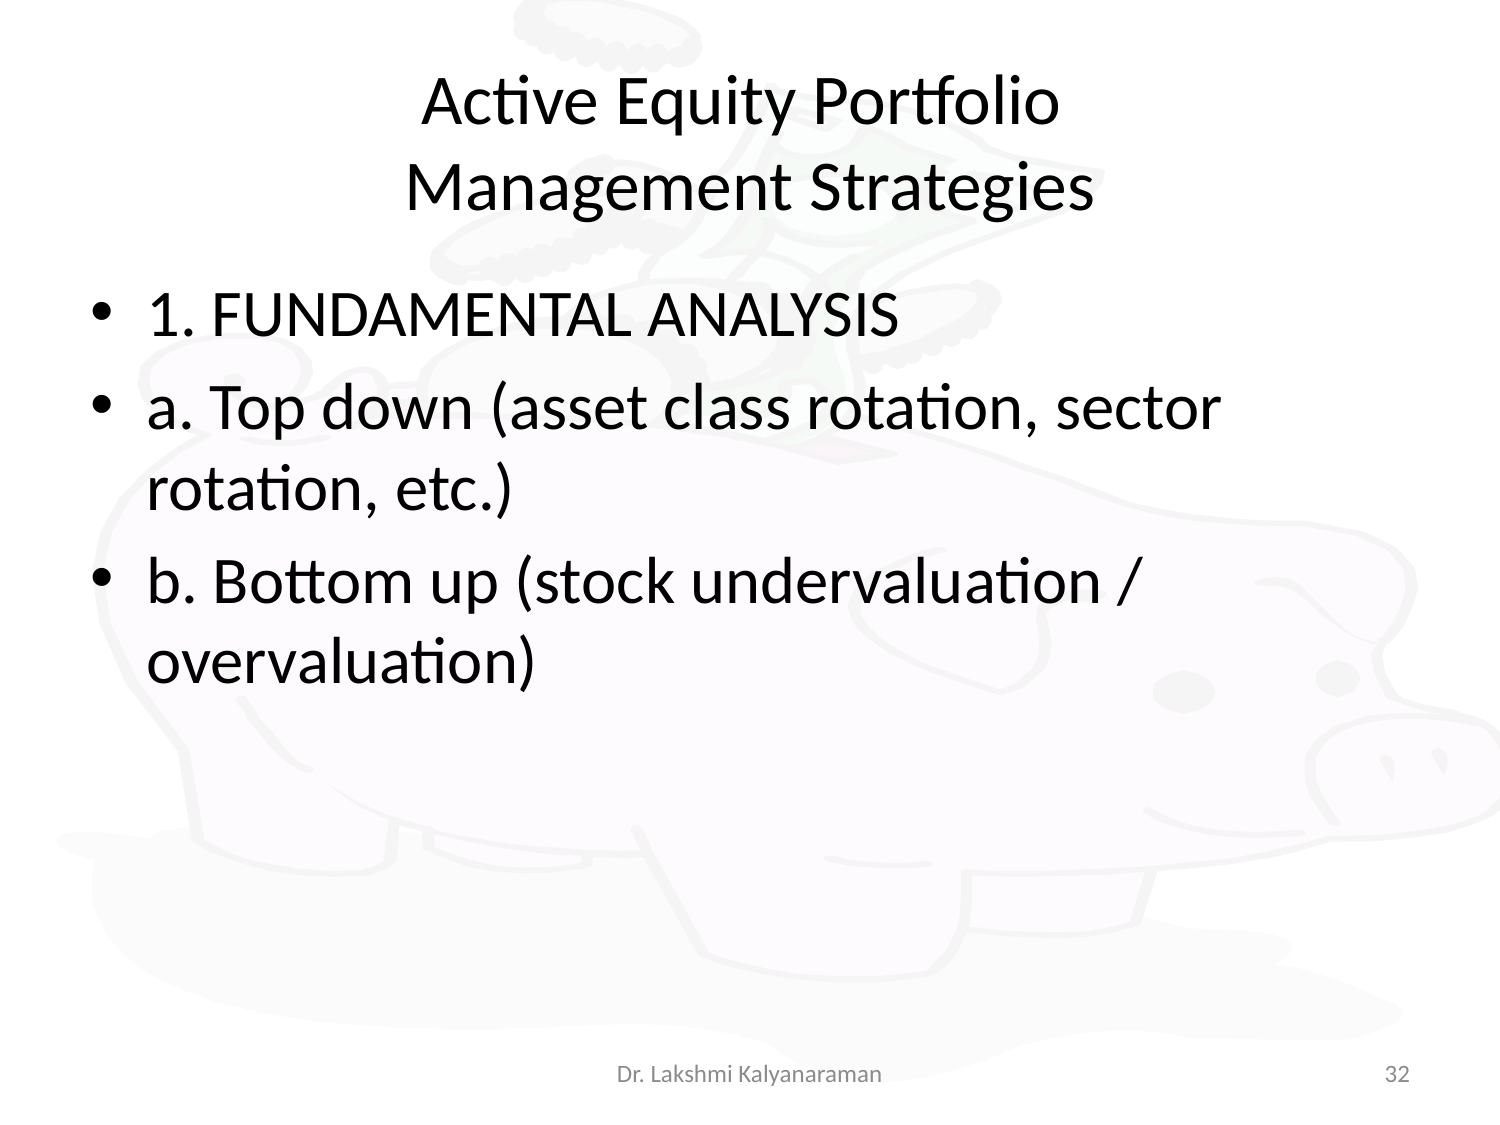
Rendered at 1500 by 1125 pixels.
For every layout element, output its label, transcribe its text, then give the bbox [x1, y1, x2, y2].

footer Dr. Lakshmi Kalyanaraman [512, 1042, 988, 1103]
slide_number 32 [1074, 1042, 1425, 1103]
list 1. FUNDAMENTAL ANALYSIS a. Top down (asset class rotation, sector rotation, etc.) b. Bottom up (stock undervaluation / overvaluation) [75, 262, 1425, 1005]
title Active Equity Portfolio Management Strategies [75, 45, 1425, 233]
